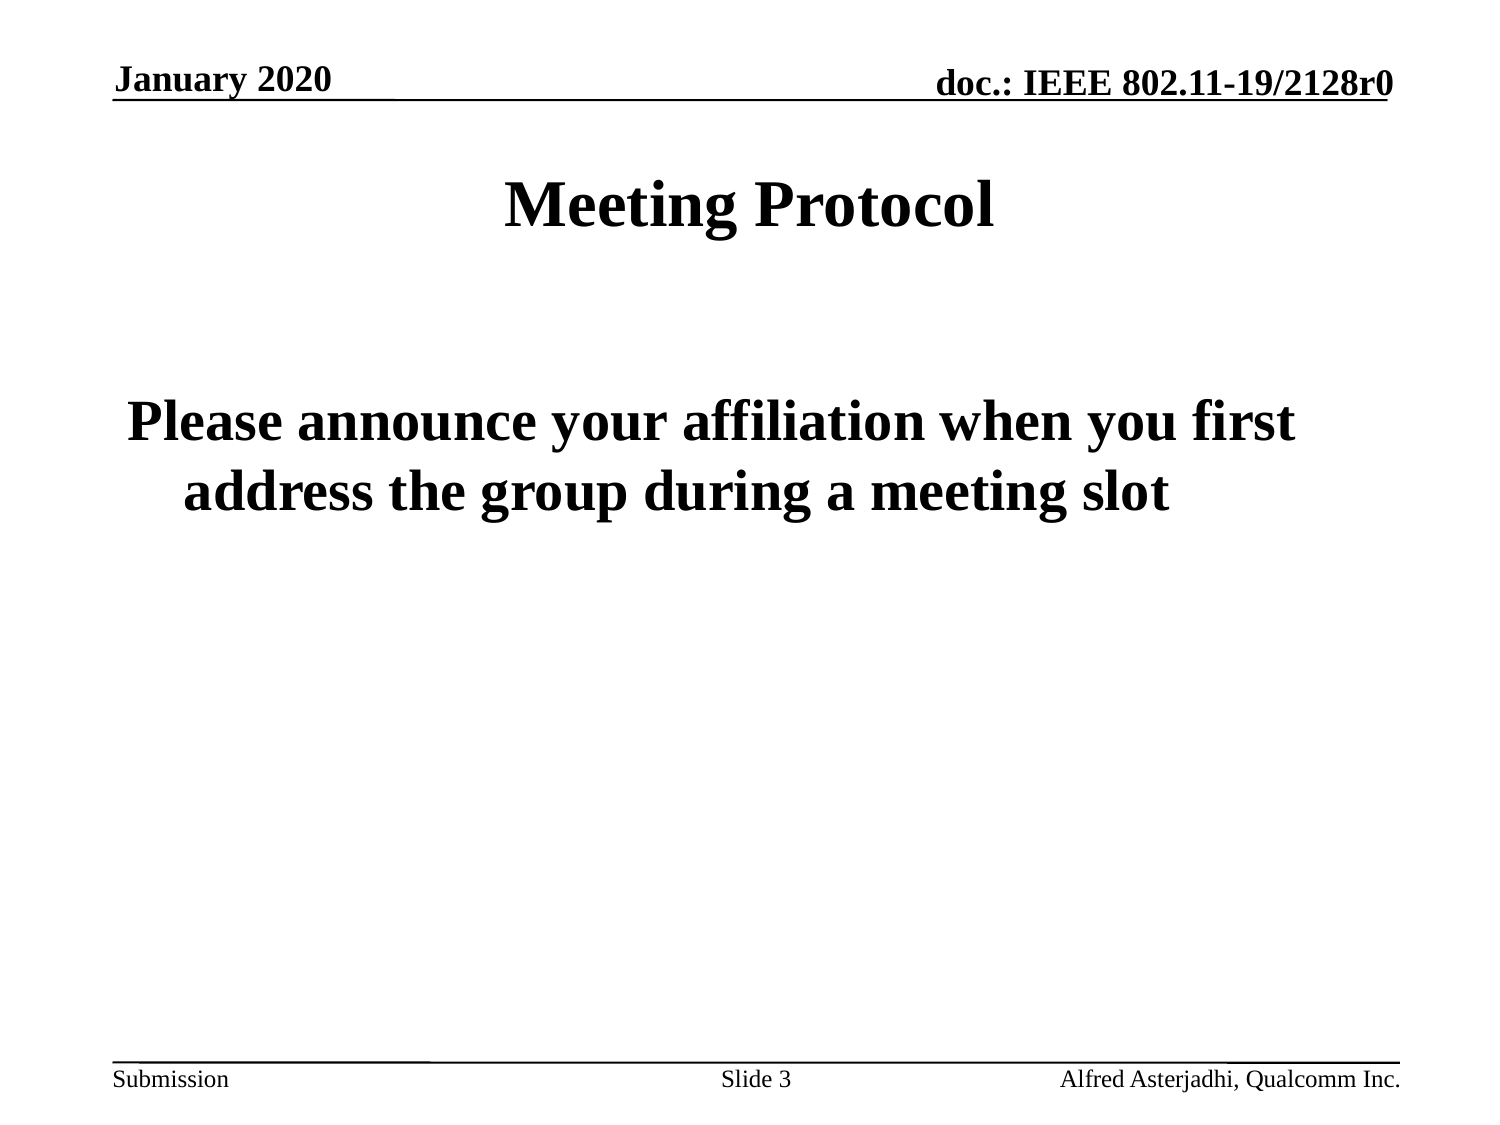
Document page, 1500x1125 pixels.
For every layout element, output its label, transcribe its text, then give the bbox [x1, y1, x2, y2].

footer Alfred Asterjadhi, Qualcomm Inc. [878, 1061, 1402, 1093]
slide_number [114, 54, 493, 100]
title Meeting Protocol [112, 112, 1388, 288]
slide_number Slide 3 [712, 1061, 800, 1123]
list Please announce your affiliation when you first address the group during a meeting slot [112, 374, 1388, 513]
